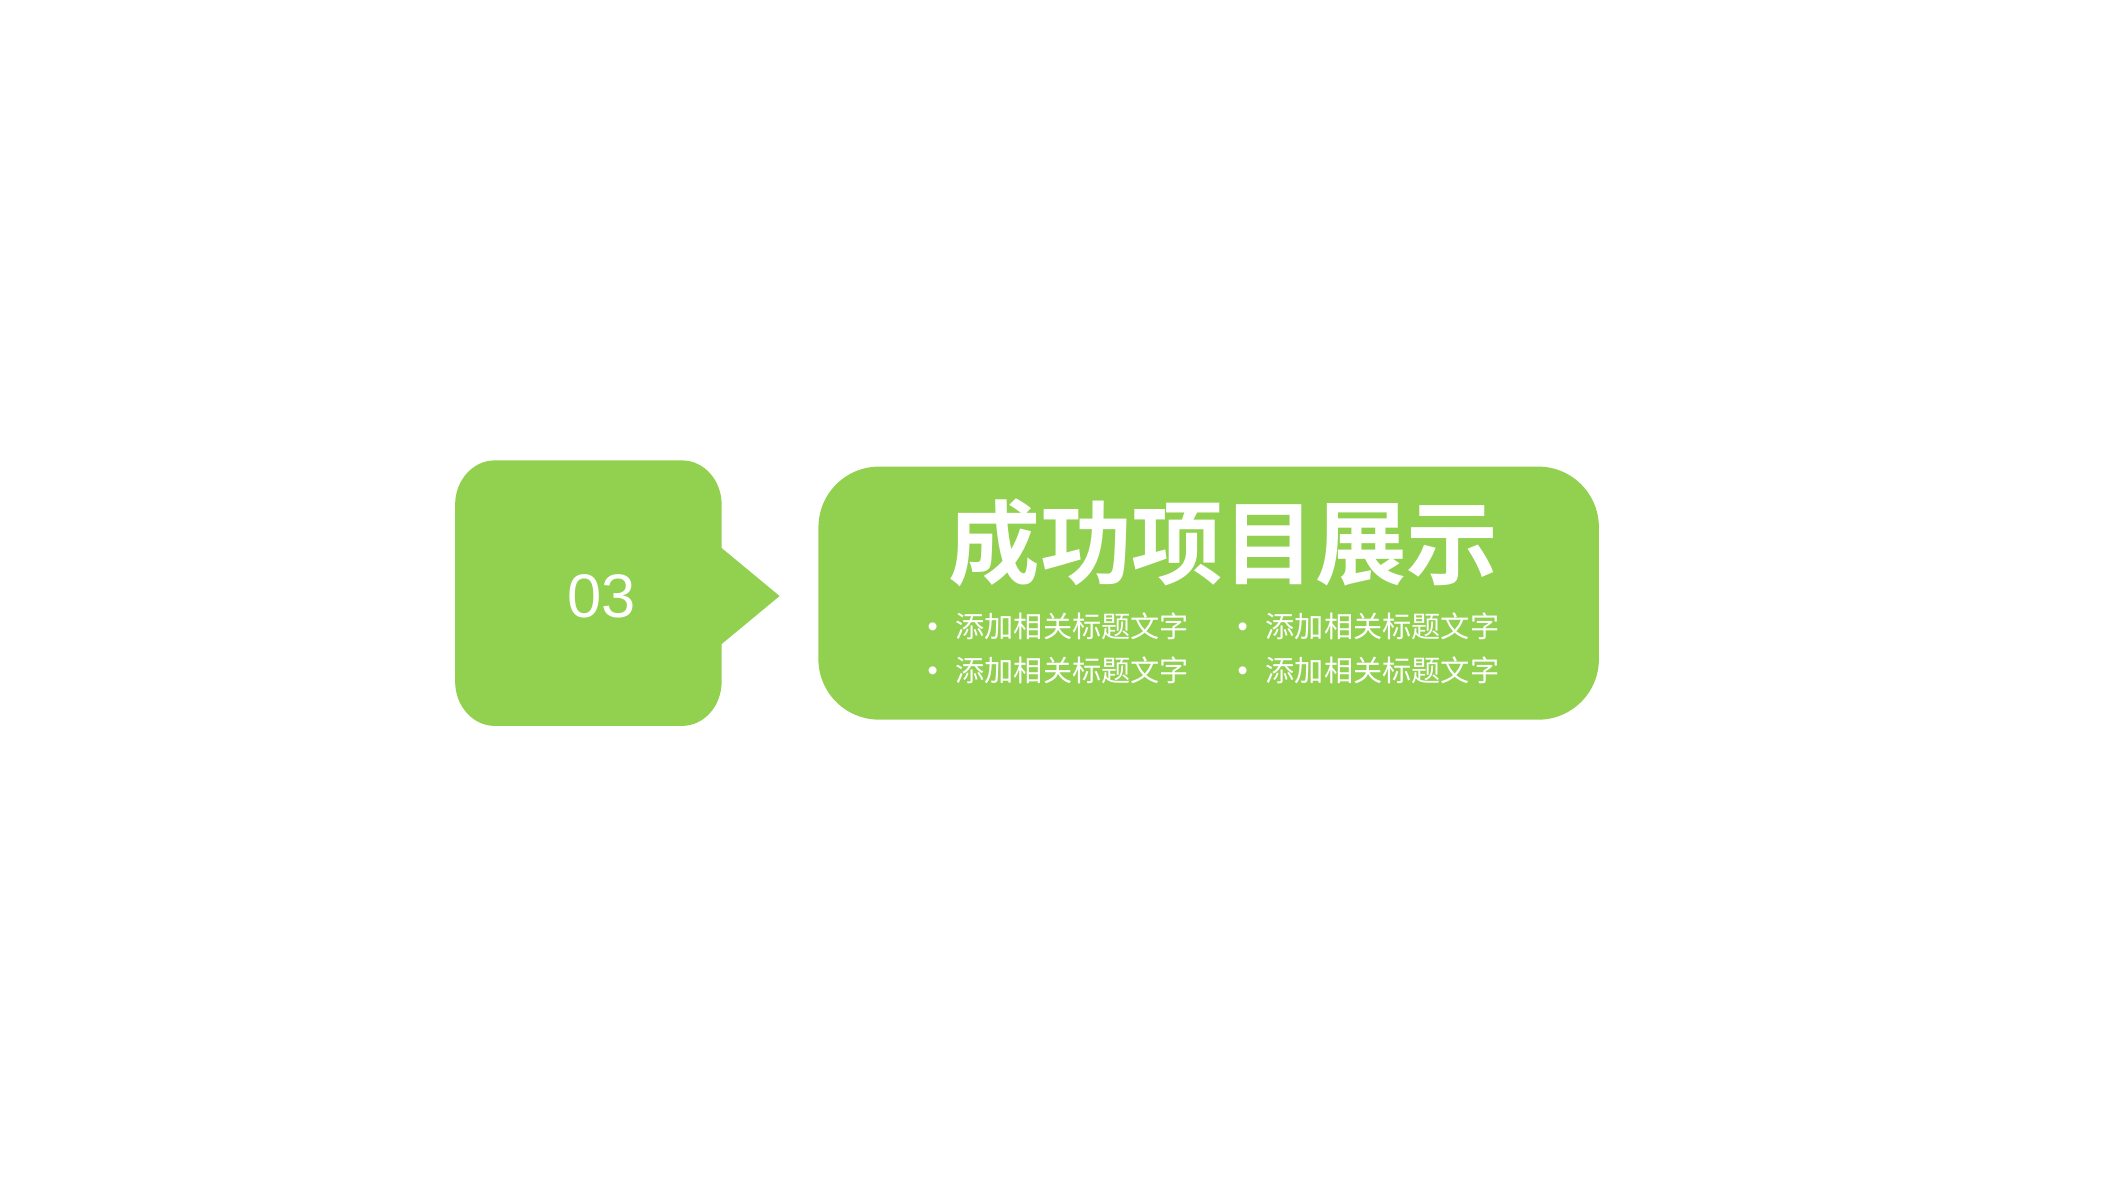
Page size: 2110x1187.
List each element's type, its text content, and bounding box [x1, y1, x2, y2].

text_box 03 [455, 460, 780, 726]
text_box 成功项目展示 [948, 485, 1526, 596]
text_box 添加相关标题文字 [1237, 652, 1500, 688]
text_box 添加相关标题文字 [927, 652, 1190, 688]
text_box 添加相关标题文字 [1237, 608, 1500, 644]
text_box 添加相关标题文字 [927, 608, 1190, 644]
text_box [818, 466, 1599, 720]
